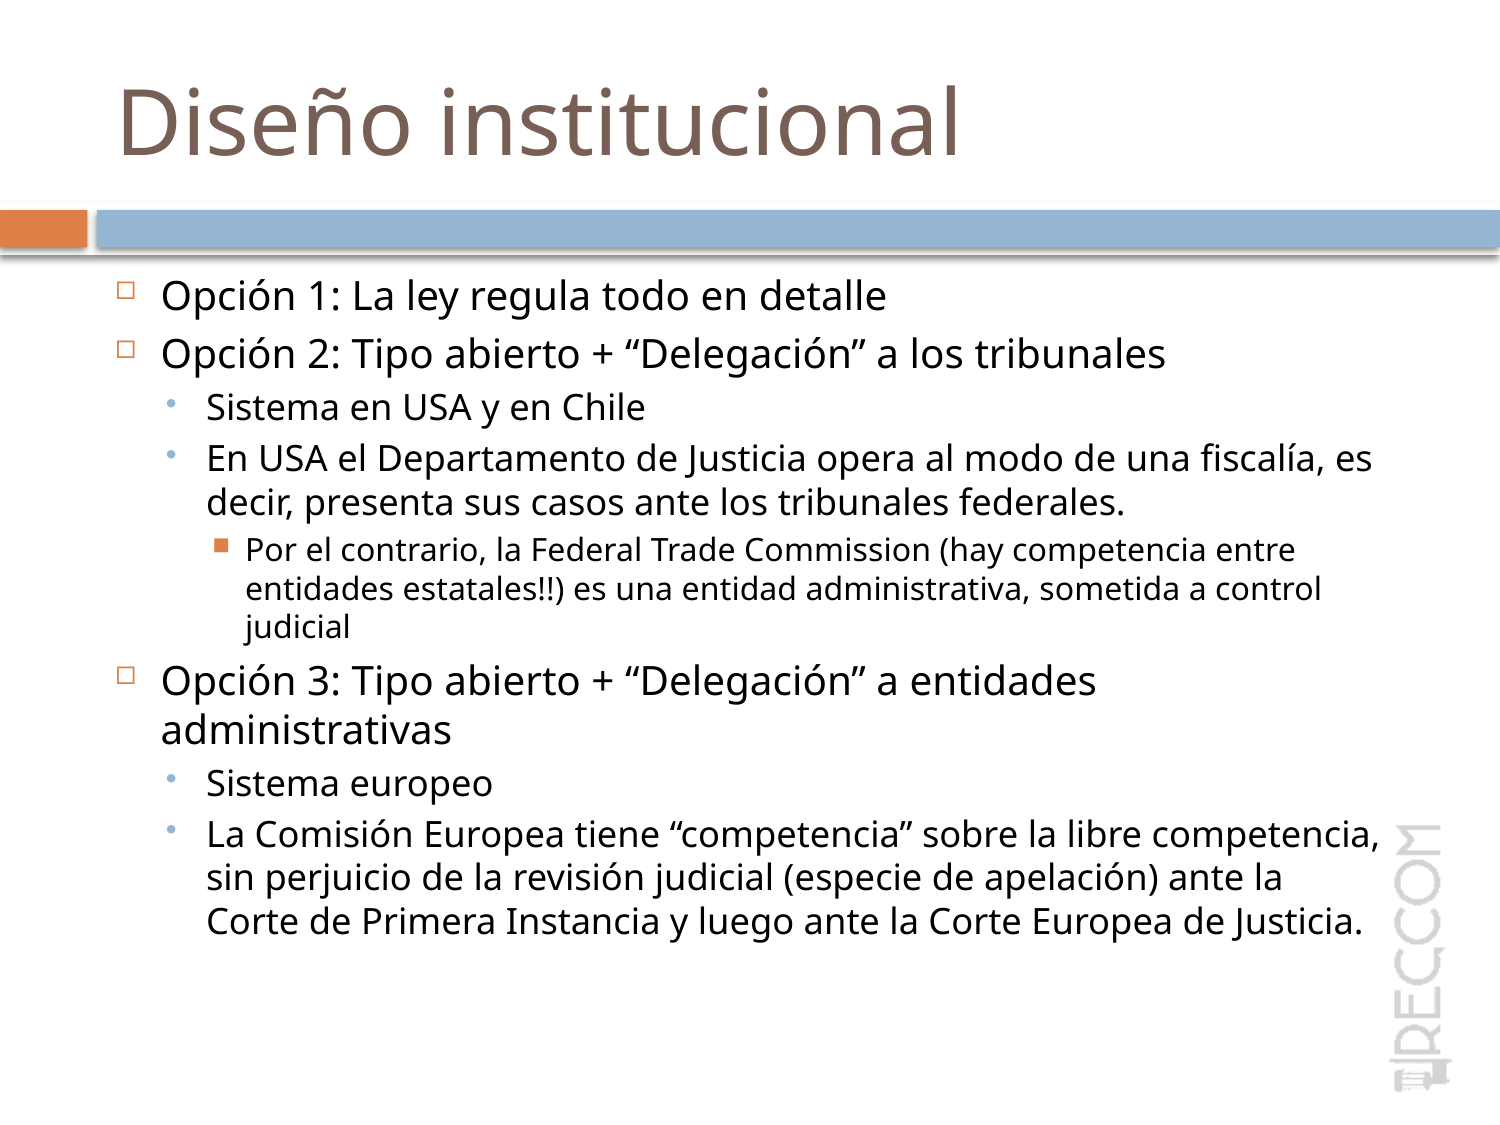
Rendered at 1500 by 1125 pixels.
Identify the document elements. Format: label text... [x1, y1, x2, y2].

title Diseño institucional [100, 37, 1438, 200]
list Opción 1: La ley regula todo en detalle Opción 2: Tipo abierto + “Delegación” a los tribunales Sistema en USA y en Chile En USA el Departamento de Justicia opera al modo de una fiscalía, es decir, presenta sus casos ante los tribunales federales. Por el contrario, la Federal Trade Commission (hay competencia entre entidades estatales!!) es una entidad administrativa, sometida a control judicial Opción 3: Tipo abierto + “Delegación” a entidades administrativas Sistema europeo La Comisión Europea tiene “competencia” sobre la libre competencia, sin perjuicio de la revisión judicial (especie de apelación) ante la Corte de Primera Instancia y luego ante la Corte Europea de Justicia. [100, 262, 1400, 1000]
